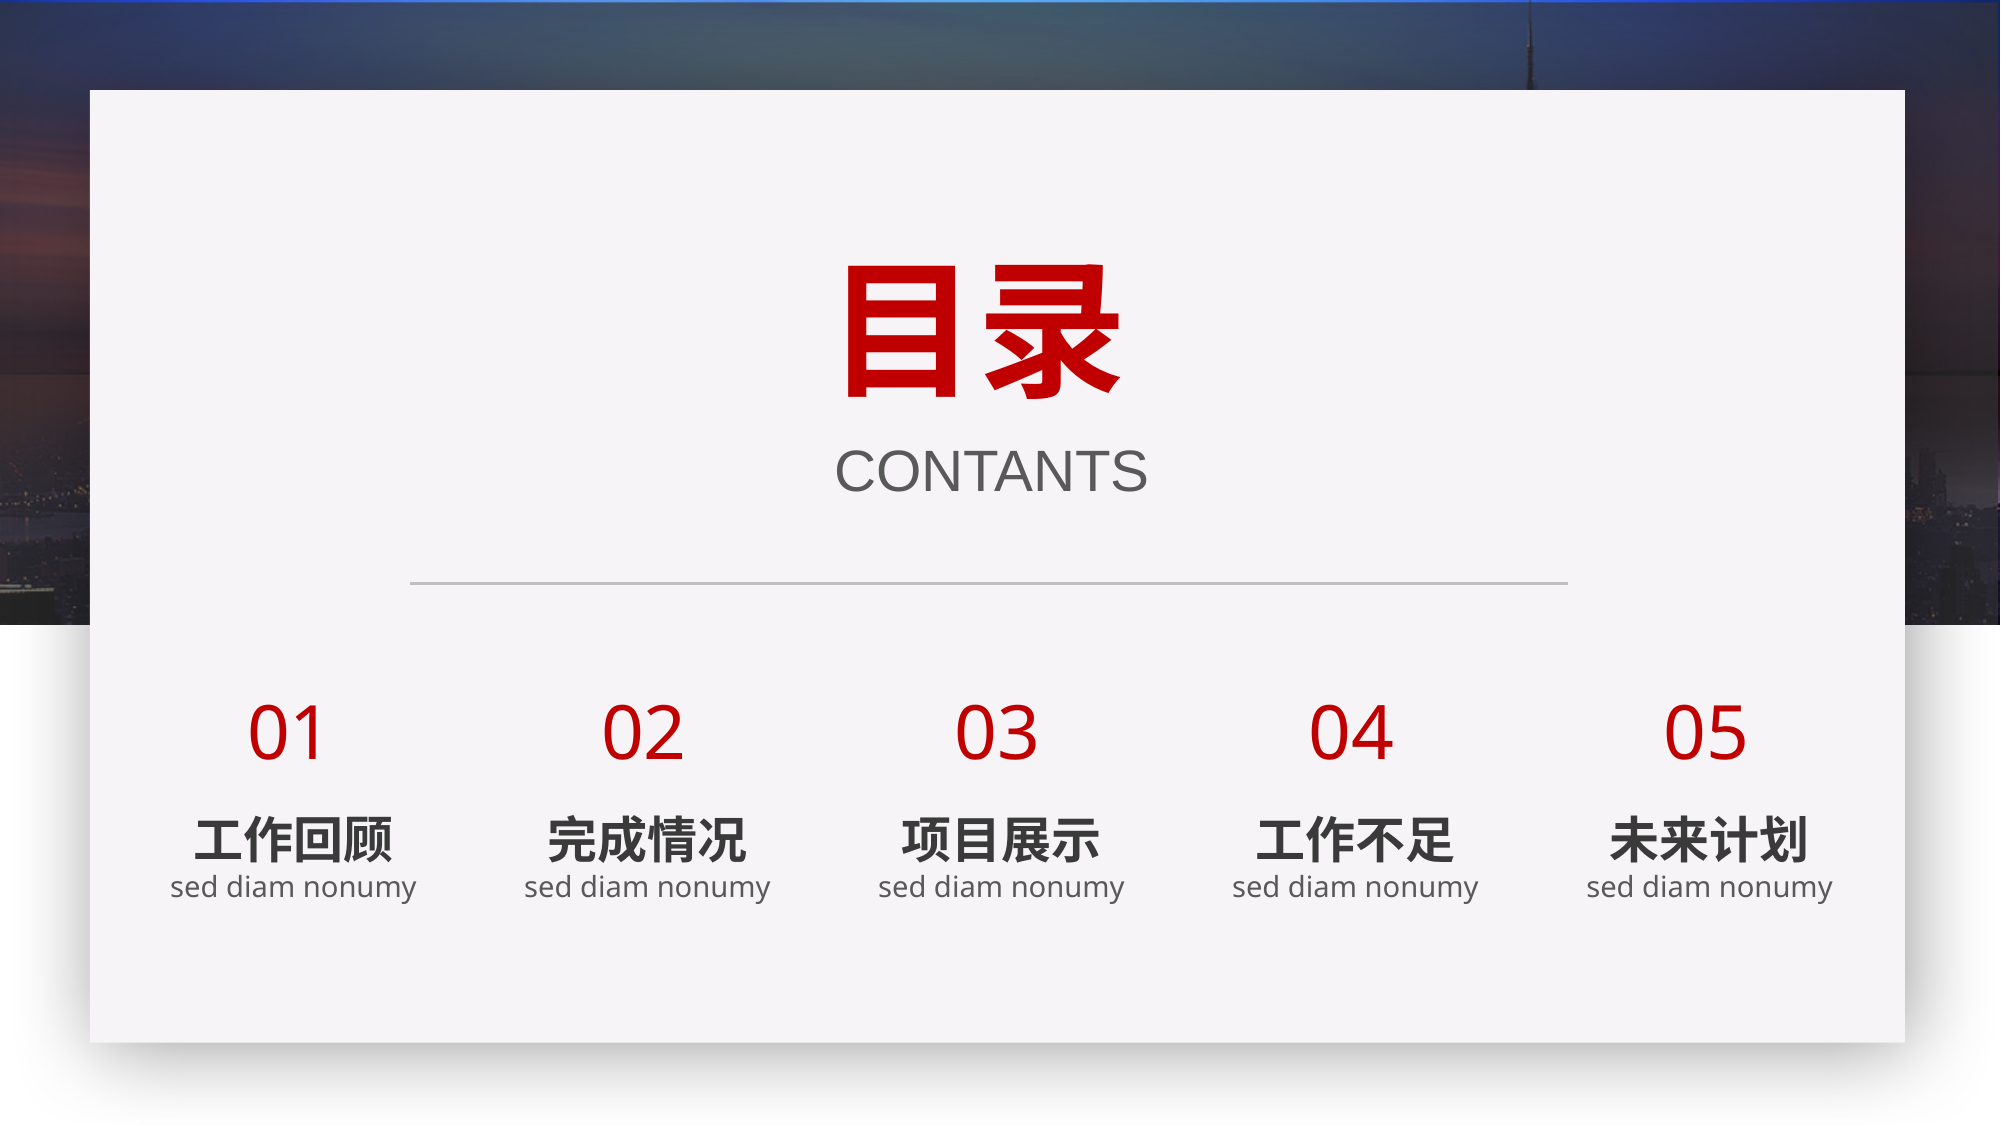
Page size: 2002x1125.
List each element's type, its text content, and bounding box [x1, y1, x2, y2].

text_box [1213, 677, 1498, 913]
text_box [859, 677, 1144, 913]
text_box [1567, 677, 1852, 913]
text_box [151, 677, 436, 913]
text_box 目录 [813, 228, 1171, 424]
text_box CONTANTS [819, 425, 1165, 511]
picture [0, 0, 2000, 625]
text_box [505, 677, 790, 913]
